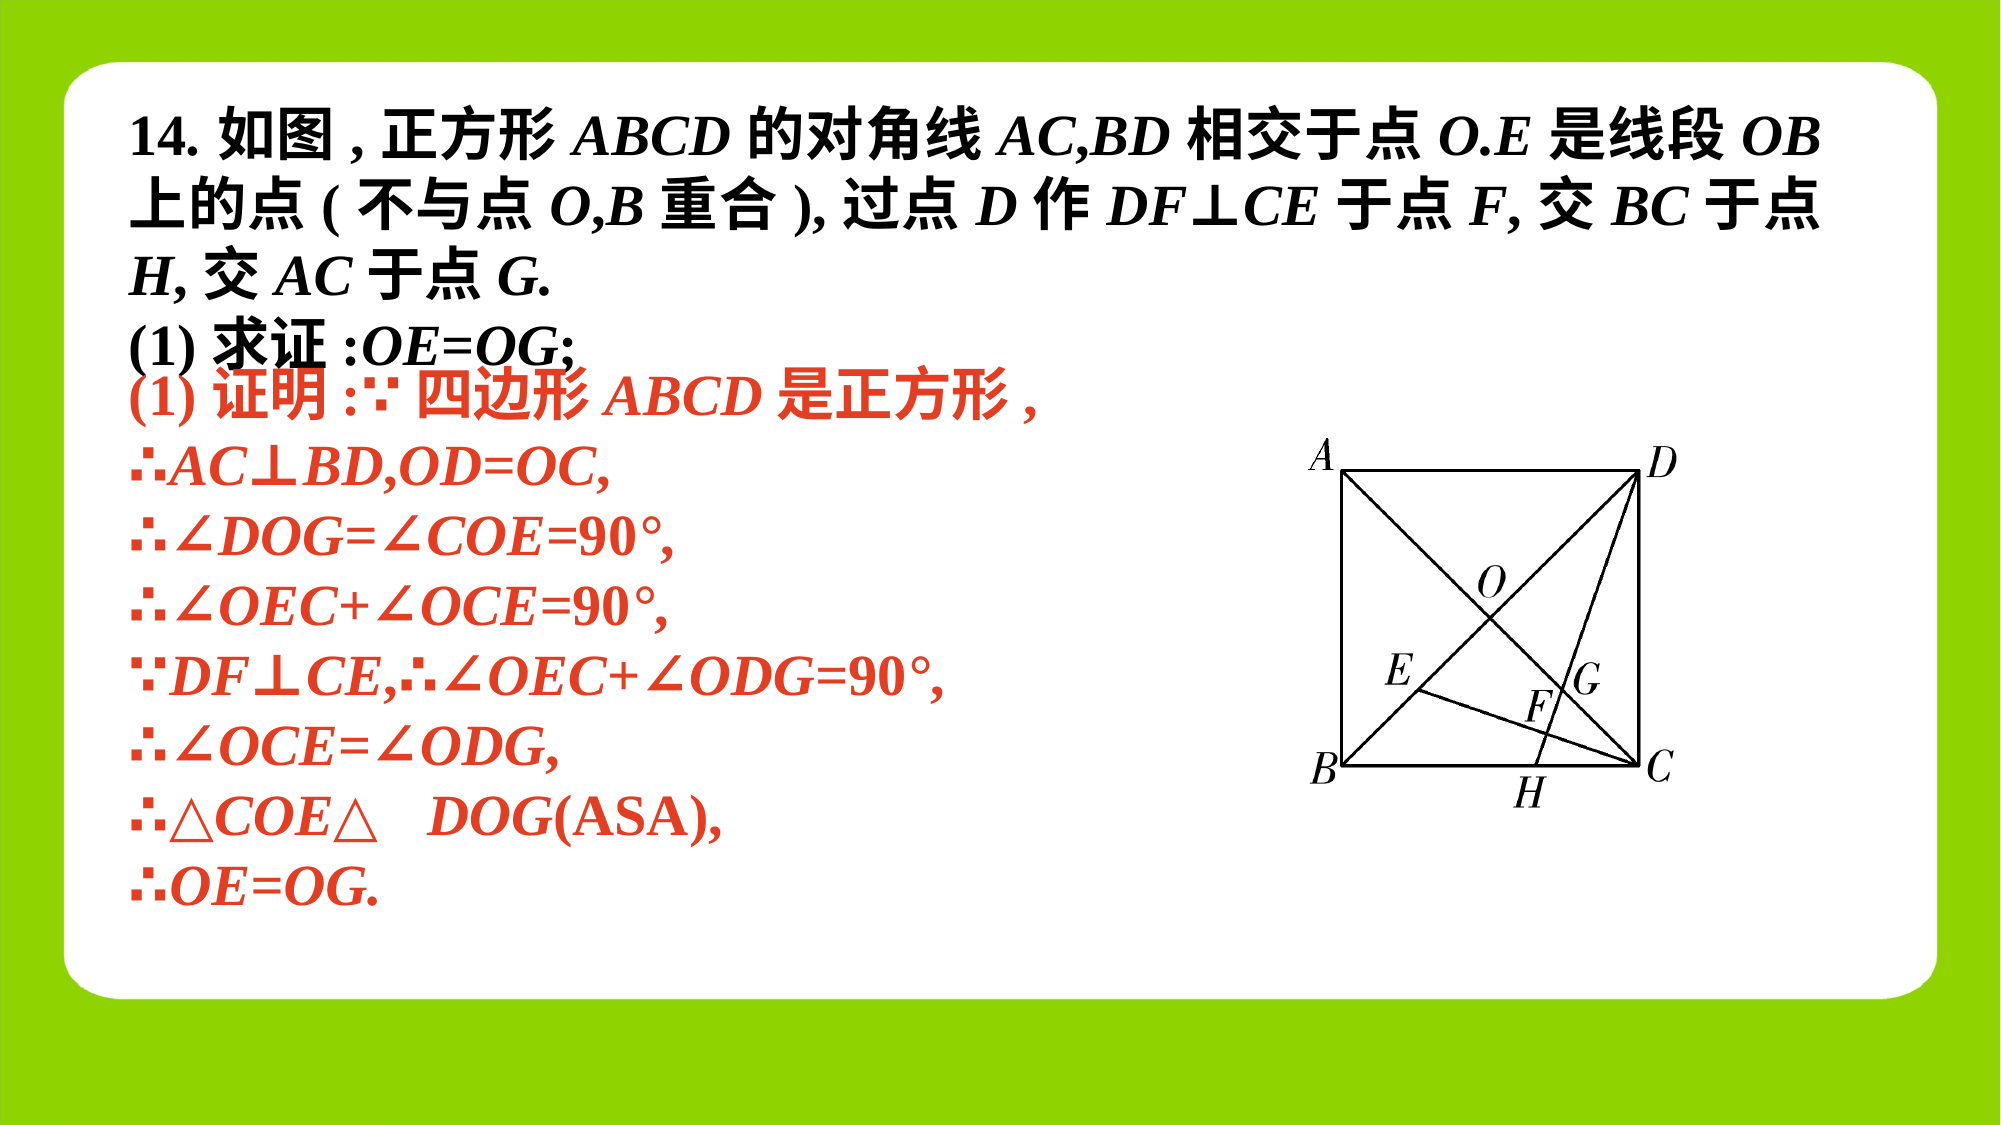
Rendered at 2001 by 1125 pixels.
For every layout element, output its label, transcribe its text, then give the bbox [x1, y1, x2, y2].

picture [0, 0, 2001, 1125]
text_box (1)证明:∵四边形ABCD是正方形, ∴AC⊥BD,OD=OC, ∴∠DOG=∠COE=90°, ∴∠OEC+∠OCE=90°, ∵DF⊥CE,∴∠OEC+∠ODG=90°, ∴∠OCE=∠ODG, ∴△COE≌△DOG(ASA), ∴OE=OG. [114, 349, 1116, 925]
text_box 14.如图,正方形ABCD的对角线AC,BD相交于点O.E是线段OB上的点(不与点O,B重合),过点D作DF⊥CE于点F,交BC于点H,交AC于点G. (1)求证:OE=OG; [114, 89, 1851, 385]
